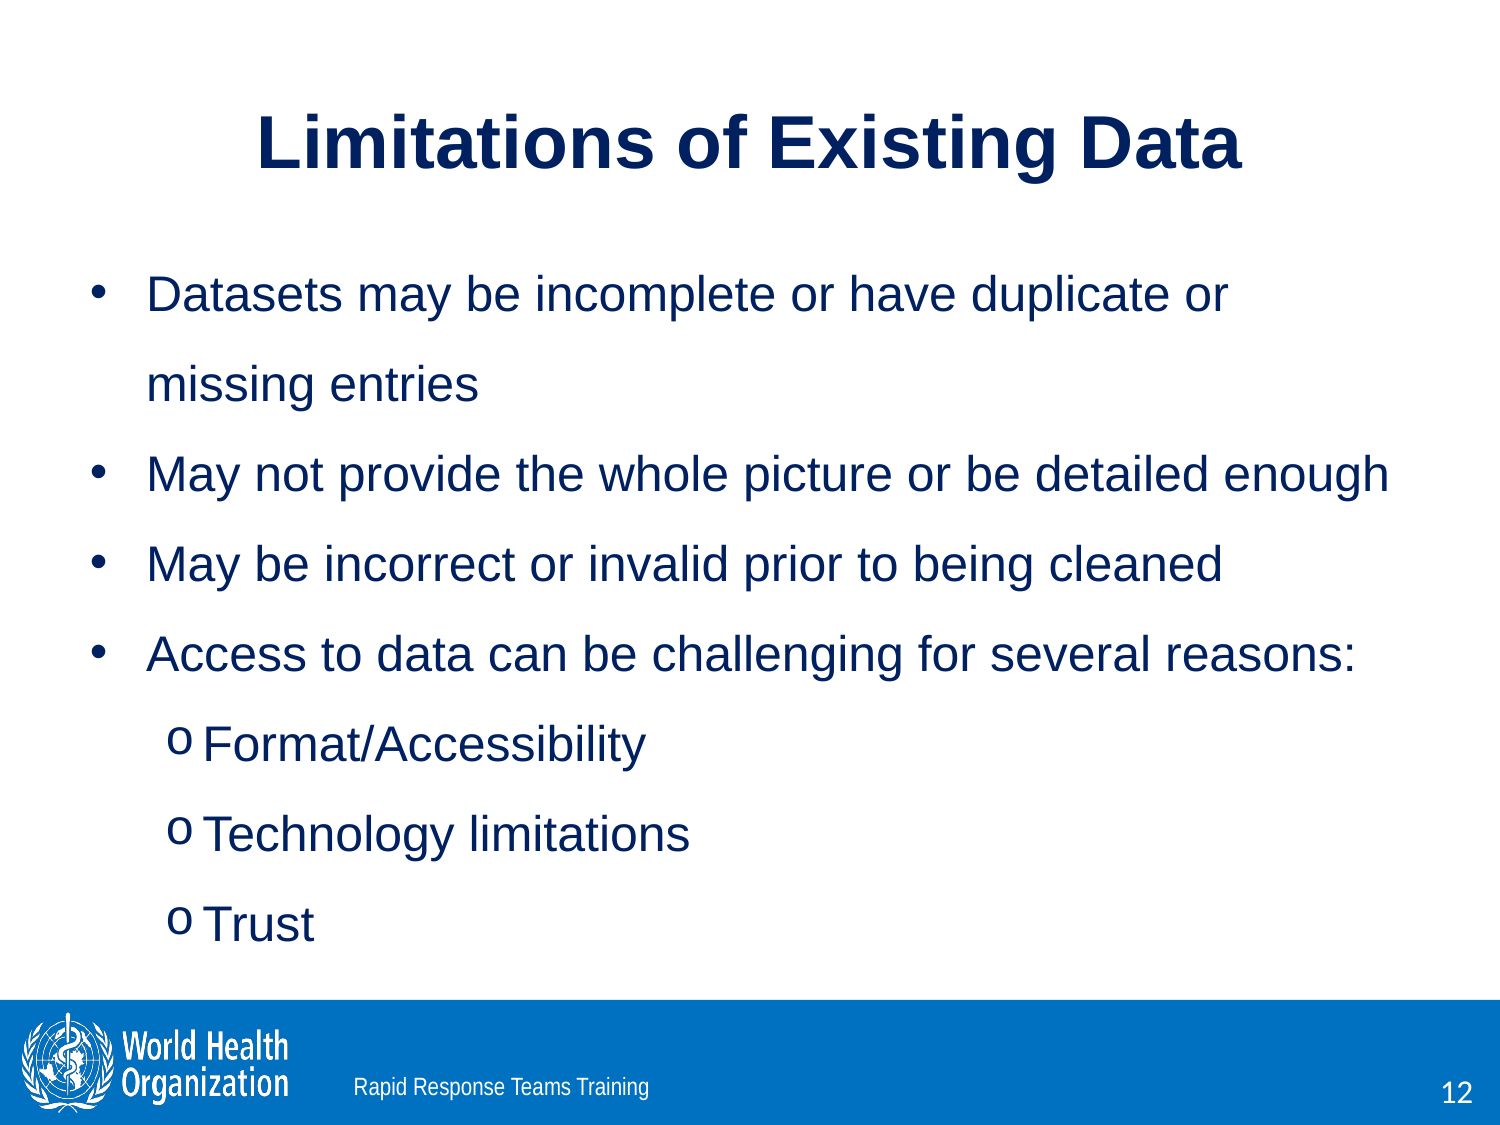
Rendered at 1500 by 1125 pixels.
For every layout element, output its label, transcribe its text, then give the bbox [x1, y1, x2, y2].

picture [21, 1012, 288, 1113]
text_box Datasets may be incomplete or have duplicate or missing entries May not provide the whole picture or be detailed enough May be incorrect or invalid prior to being cleaned Access to data can be challenging for several reasons: Format/Accessibility Technology limitations Trust [0, 196, 1425, 941]
title Limitations of Existing Data [75, 45, 1425, 196]
